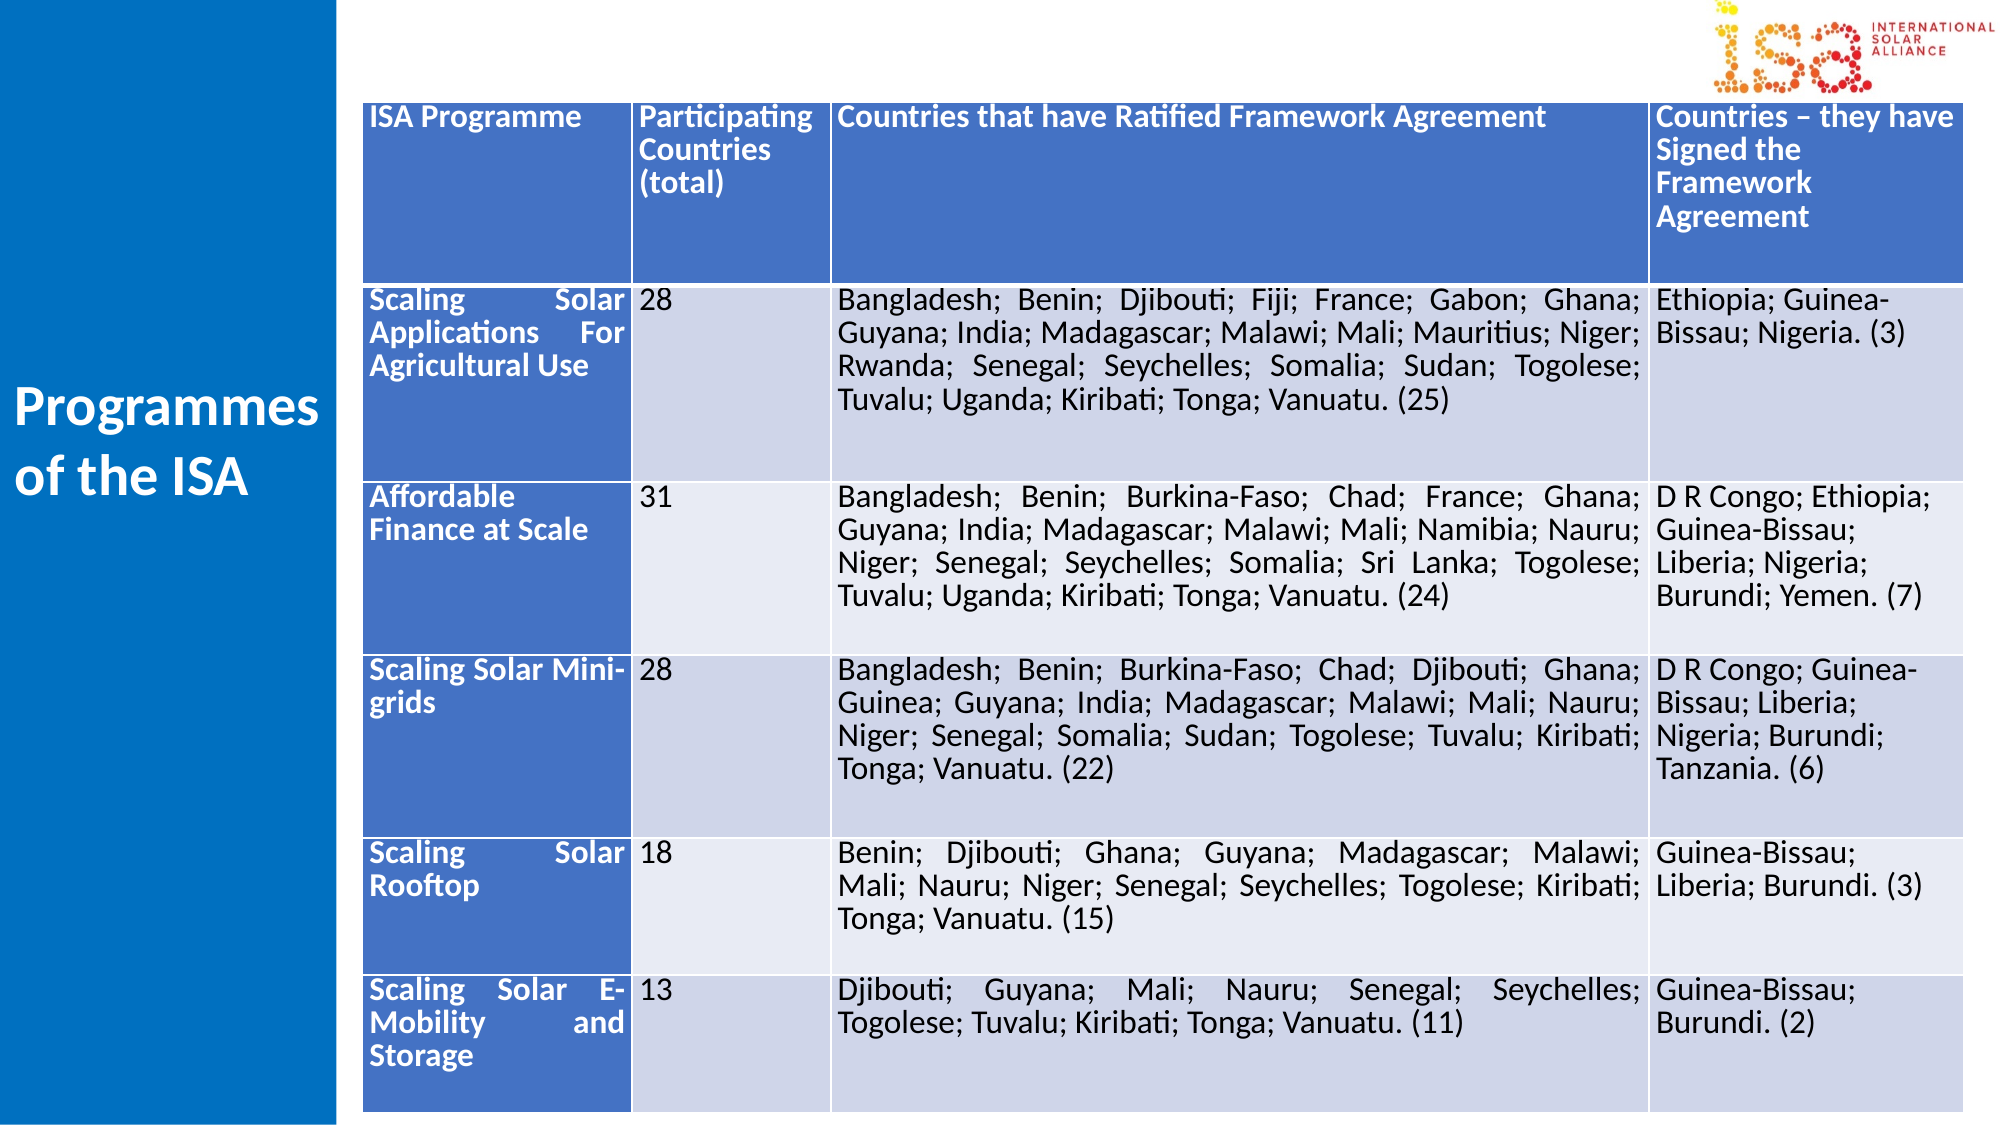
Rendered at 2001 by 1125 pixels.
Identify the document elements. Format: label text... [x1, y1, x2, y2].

table_cell 18 [633, 839, 830, 974]
table_header Countries – they have Signed the Framework Agreement [1650, 103, 1963, 283]
table_cell 28 [633, 656, 830, 837]
table_cell 31 [633, 483, 830, 654]
table_cell Affordable Finance at Scale [363, 483, 631, 654]
table_cell Scaling Solar Applications For Agricultural Use [363, 288, 631, 481]
table_cell D R Congo; Guinea-Bissau; Liberia; Nigeria; Burundi; Tanzania. (6) [1650, 656, 1963, 837]
table_cell Scaling Solar Mini-grids [363, 656, 631, 837]
table_cell Guinea-Bissau; Liberia; Burundi. (3) [1650, 839, 1963, 974]
table_cell Bangladesh; Benin; Burkina-Faso; Chad; Djibouti; Ghana; Guinea; Guyana; India; Madagascar; Malawi; Mali; Nauru; Niger; Senegal; Somalia; Sudan; Togolese; Tuvalu; Kiribati; Tonga; Vanuatu. (22) [832, 656, 1648, 837]
table_cell Bangladesh; Benin; Djibouti; Fiji; France; Gabon; Ghana; Guyana; India; Madagascar; Malawi; Mali; Mauritius; Niger; Rwanda; Senegal; Seychelles; Somalia; Sudan; Togolese; Tuvalu; Uganda; Kiribati; Tonga; Vanuatu. (25) [832, 288, 1648, 481]
table_header Participating Countries (total) [633, 103, 830, 283]
table_cell D R Congo; Ethiopia; Guinea-Bissau; Liberia; Nigeria; Burundi; Yemen. (7) [1650, 483, 1963, 654]
table_cell Ethiopia; Guinea-Bissau; Nigeria. (3) [1650, 288, 1963, 481]
table_cell Bangladesh; Benin; Burkina-Faso; Chad; France; Ghana; Guyana; India; Madagascar; Malawi; Mali; Namibia; Nauru; Niger; Senegal; Seychelles; Somalia; Sri Lanka; Togolese; Tuvalu; Uganda; Kiribati; Tonga; Vanuatu. (24) [832, 483, 1648, 654]
table_header Countries that have Ratified Framework Agreement [832, 103, 1648, 283]
text_box Programmes of the ISA [0, 0, 337, 1125]
text_box [337, 61, 1638, 175]
table_cell Scaling Solar E-Mobility and Storage [363, 976, 631, 1112]
table_cell Scaling Solar Rooftop [363, 839, 631, 974]
table_cell 28 [633, 288, 830, 481]
picture [1706, 0, 2000, 103]
table_cell Benin; Djibouti; Ghana; Guyana; Madagascar; Malawi; Mali; Nauru; Niger; Senegal; Seychelles; Togolese; Kiribati; Tonga; Vanuatu. (15) [832, 839, 1648, 974]
table_cell Guinea-Bissau; Burundi. (2) [1650, 976, 1963, 1112]
table_cell 13 [633, 976, 830, 1112]
table_header ISA Programme [363, 103, 631, 283]
table_cell Djibouti; Guyana; Mali; Nauru; Senegal; Seychelles; Togolese; Tuvalu; Kiribati; Tonga; Vanuatu. (11) [832, 976, 1648, 1112]
